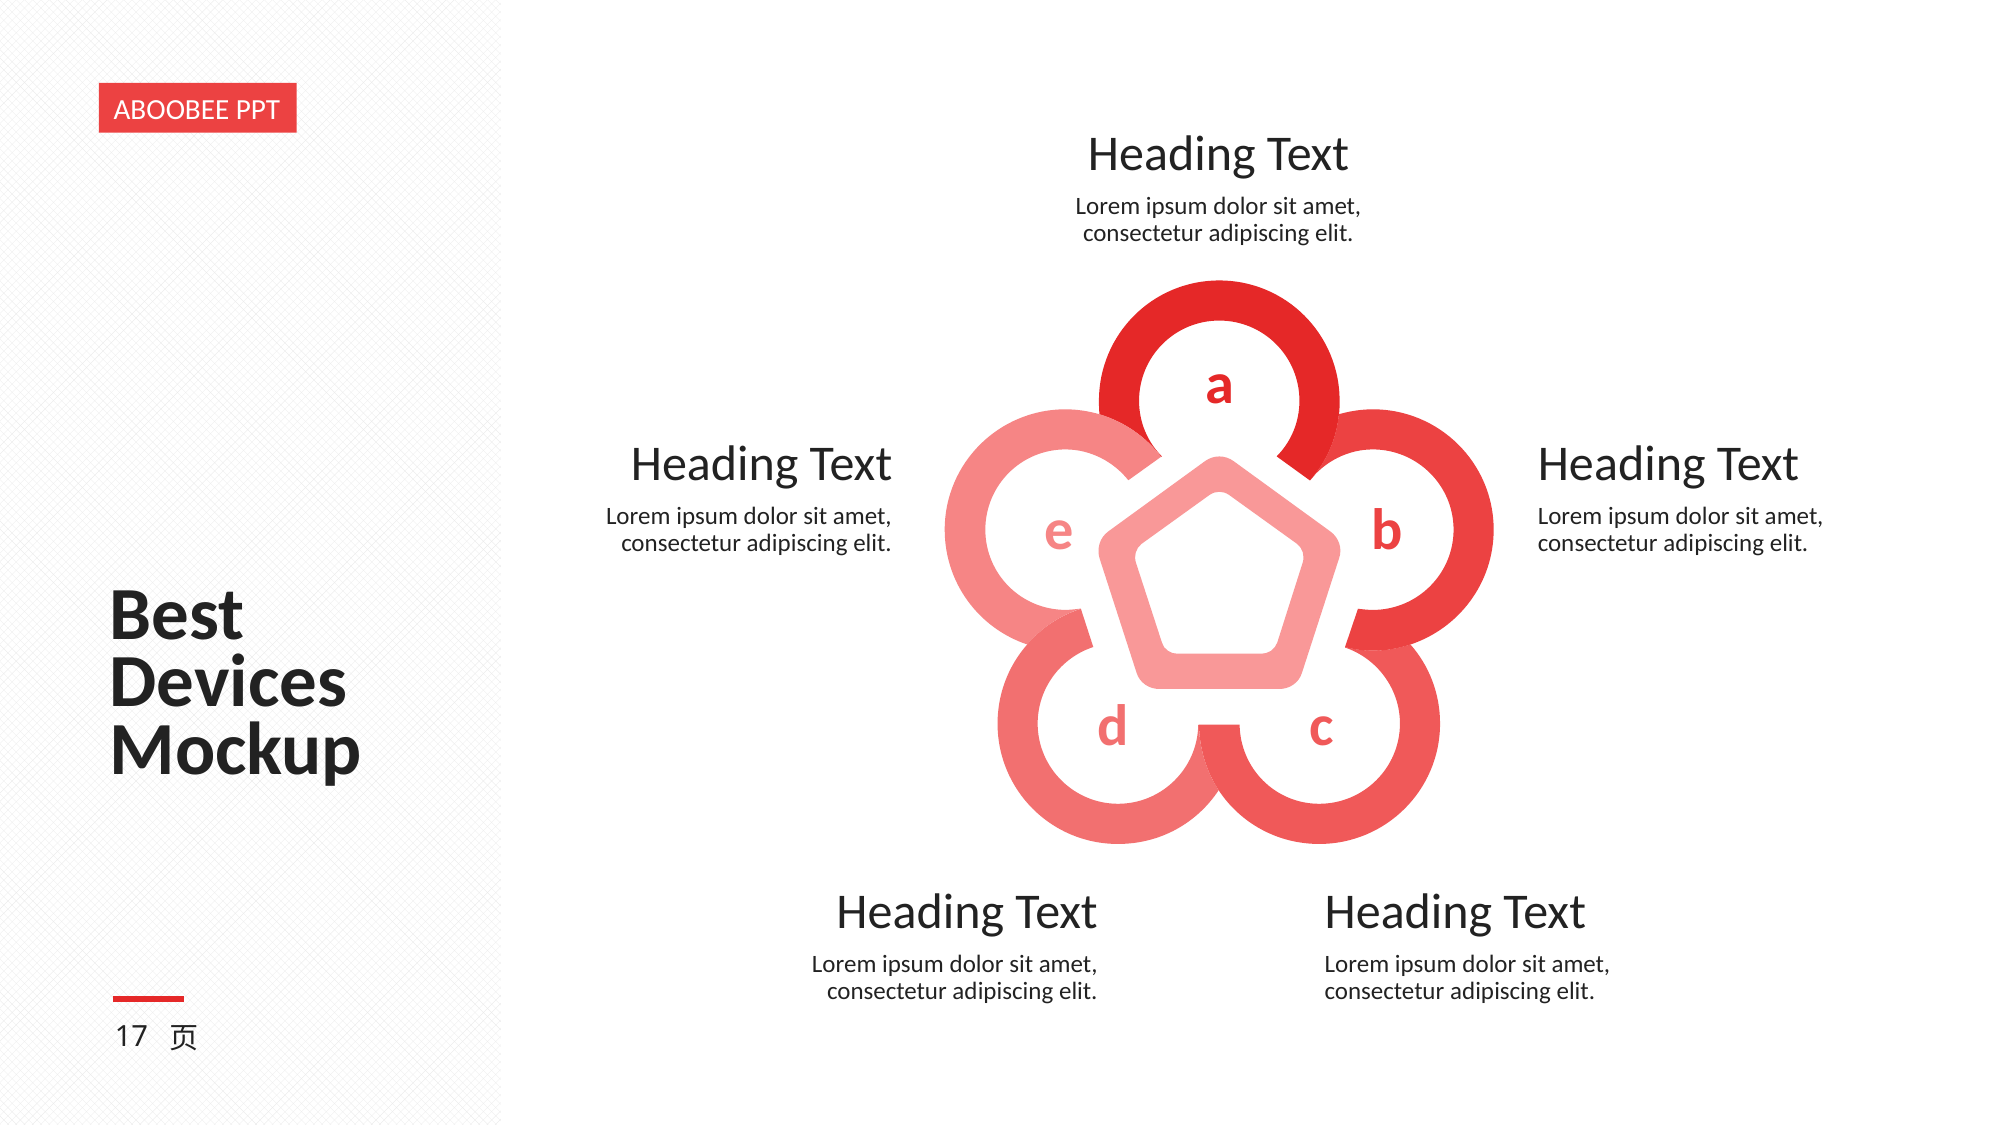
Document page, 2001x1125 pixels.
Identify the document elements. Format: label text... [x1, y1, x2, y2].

text_box Heading Text Lorem ipsum dolor sit amet, consectetur adipiscing elit. [703, 871, 1113, 1013]
text_box Heading Text Lorem ipsum dolor sit amet, consectetur adipiscing elit. [1523, 423, 1933, 565]
text_box ABOOBEE PPT [98, 82, 297, 133]
text_box Heading Text Lorem ipsum dolor sit amet, consectetur adipiscing elit. [1309, 871, 1720, 1013]
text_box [944, 280, 1494, 844]
text_box Heading Text Lorem ipsum dolor sit amet, consectetur adipiscing elit. [1013, 113, 1424, 255]
text_box Heading Text Lorem ipsum dolor sit amet, consectetur adipiscing elit. [497, 423, 907, 565]
title Best Devices Mockup [94, 578, 499, 951]
